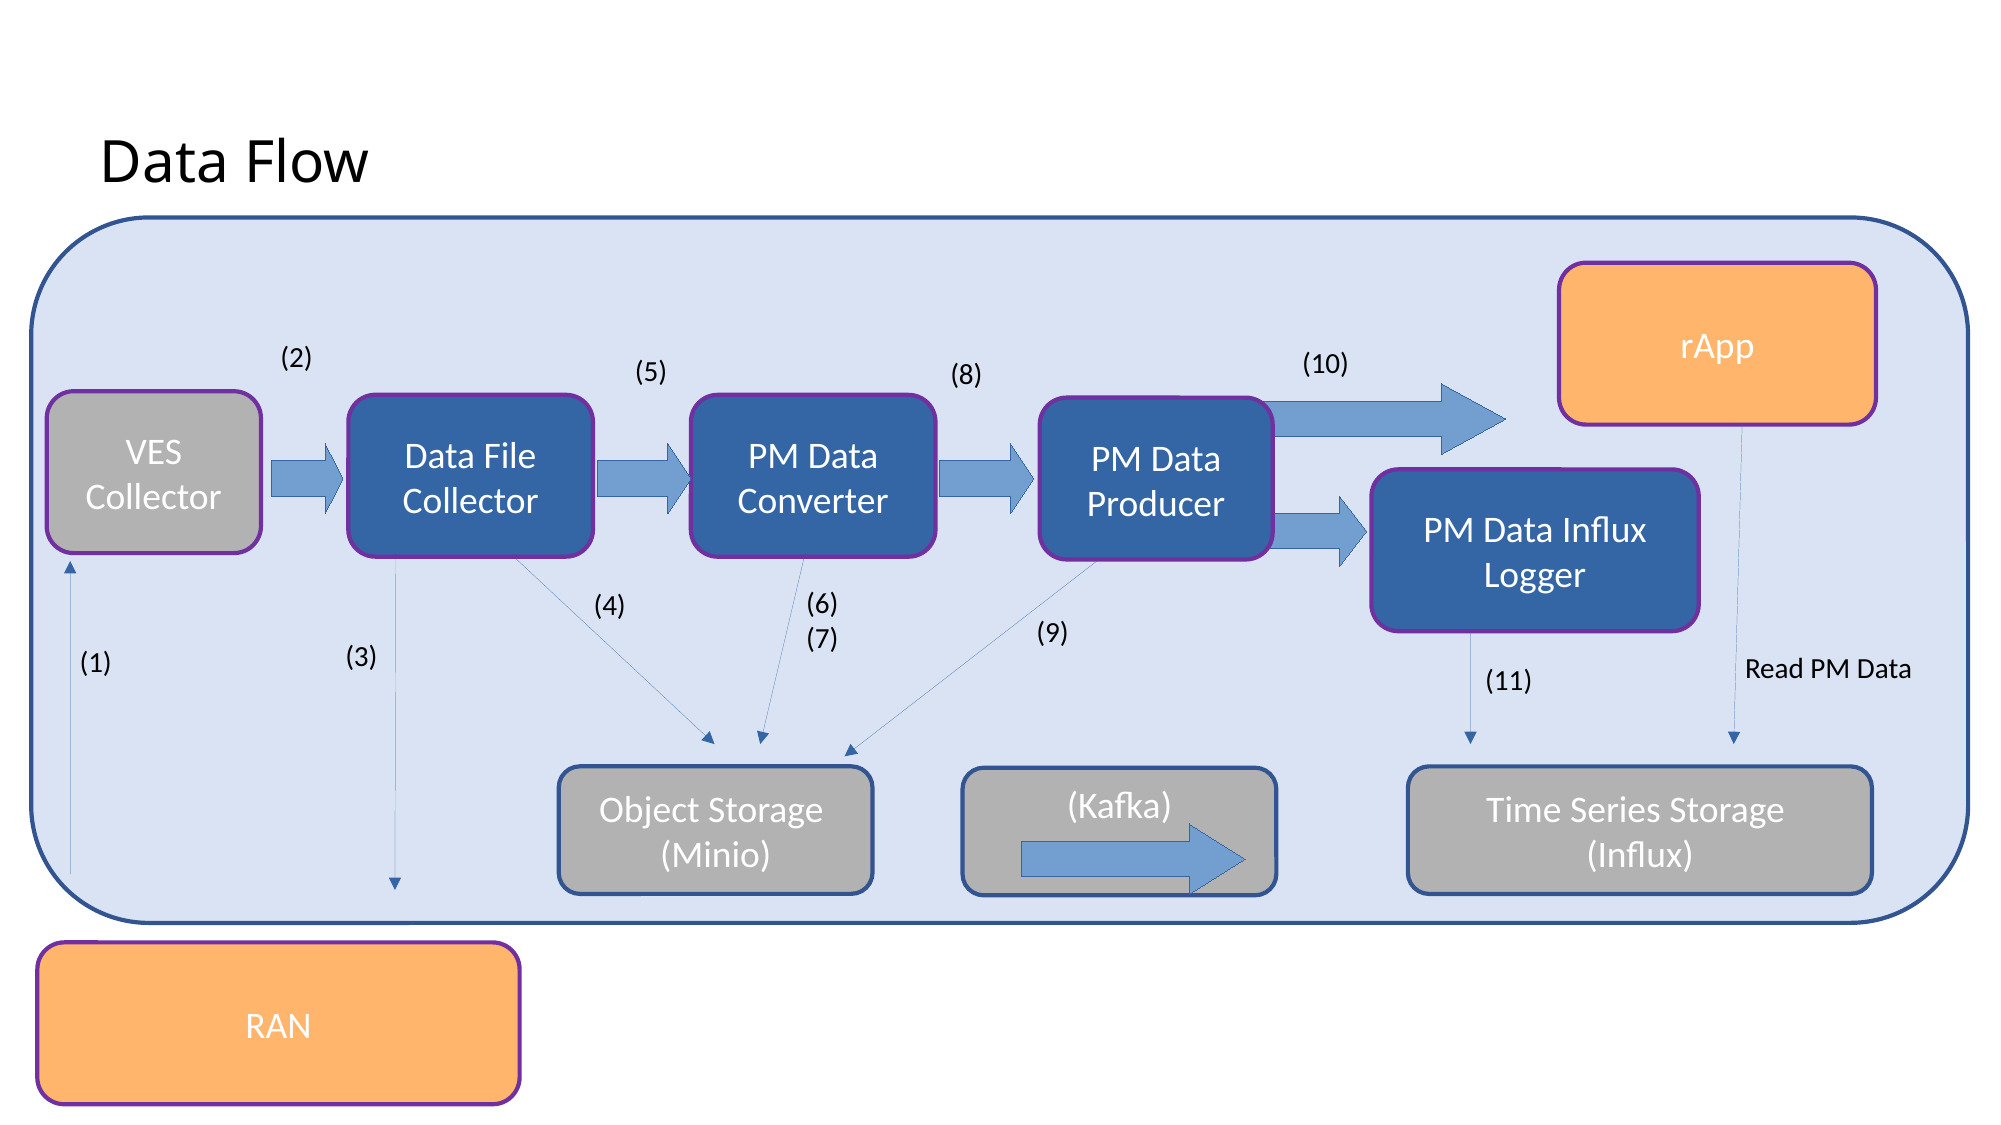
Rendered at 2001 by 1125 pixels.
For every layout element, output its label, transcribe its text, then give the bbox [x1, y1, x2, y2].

text_box (1) [64, 635, 266, 686]
text_box [388, 680, 402, 891]
text_box [597, 443, 692, 514]
text_box (8) [935, 347, 1219, 398]
text_box Data File Collector [348, 394, 593, 557]
text_box Read PM Data [1730, 641, 1931, 692]
text_box [939, 443, 1034, 514]
text_box (10) [1287, 336, 1571, 387]
text_box PM Data Producer [1039, 397, 1273, 560]
text_box Time Series Storage (Influx) [1405, 764, 1875, 897]
text_box [64, 560, 77, 635]
text_box (2) [265, 330, 496, 381]
text_box [757, 612, 791, 745]
text_box [591, 629, 715, 745]
text_box (5) [620, 345, 851, 395]
text_box [29, 215, 1971, 926]
text_box [1021, 823, 1246, 895]
text_box Data Flow [85, 59, 1810, 268]
text_box [1261, 387, 1506, 455]
text_box (9) [1021, 606, 1258, 656]
text_box [1727, 692, 1741, 745]
text_box [271, 443, 343, 514]
text_box (4) [578, 578, 774, 629]
text_box (Kafka) [960, 765, 1279, 898]
text_box [1464, 704, 1477, 745]
text_box (3) [330, 629, 514, 680]
text_box PM Data Influx Logger [1371, 469, 1699, 632]
text_box rApp [1558, 262, 1877, 425]
text_box [844, 619, 1021, 757]
text_box (11) [1470, 653, 1666, 704]
text_box [1268, 496, 1367, 567]
text_box Object Storage (Minio) [556, 764, 875, 897]
text_box VES Collector [46, 391, 261, 554]
text_box RAN [37, 942, 520, 1105]
text_box PM Data Converter [690, 394, 936, 557]
text_box (6) (7) [791, 576, 950, 662]
